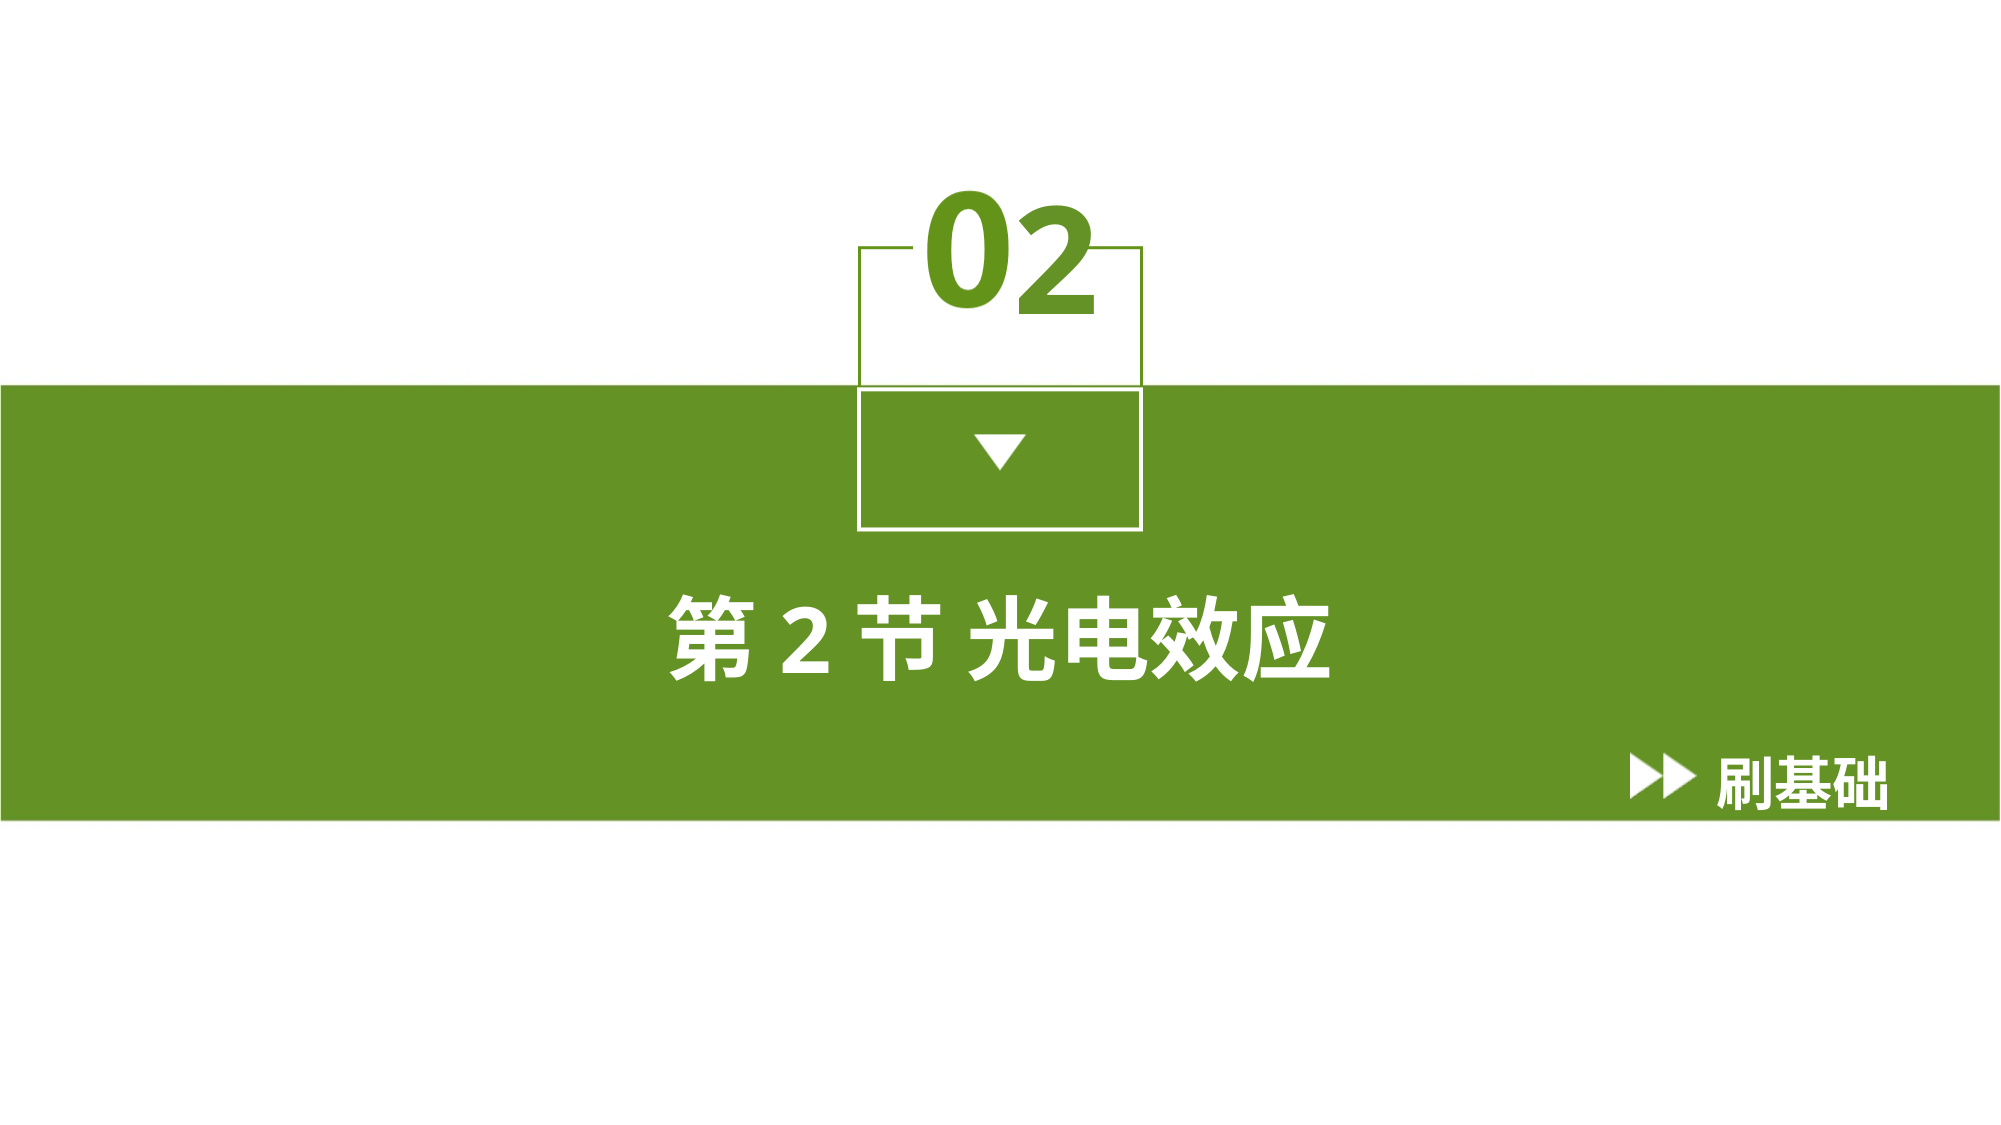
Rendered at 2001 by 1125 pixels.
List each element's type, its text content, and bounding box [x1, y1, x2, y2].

picture [0, 0, 2000, 572]
text_box 2 [1013, 156, 1173, 353]
picture [0, 699, 2000, 1125]
text_box 第2节 光电效应 [0, 572, 2000, 699]
text_box 刷基础 [1715, 718, 1997, 812]
